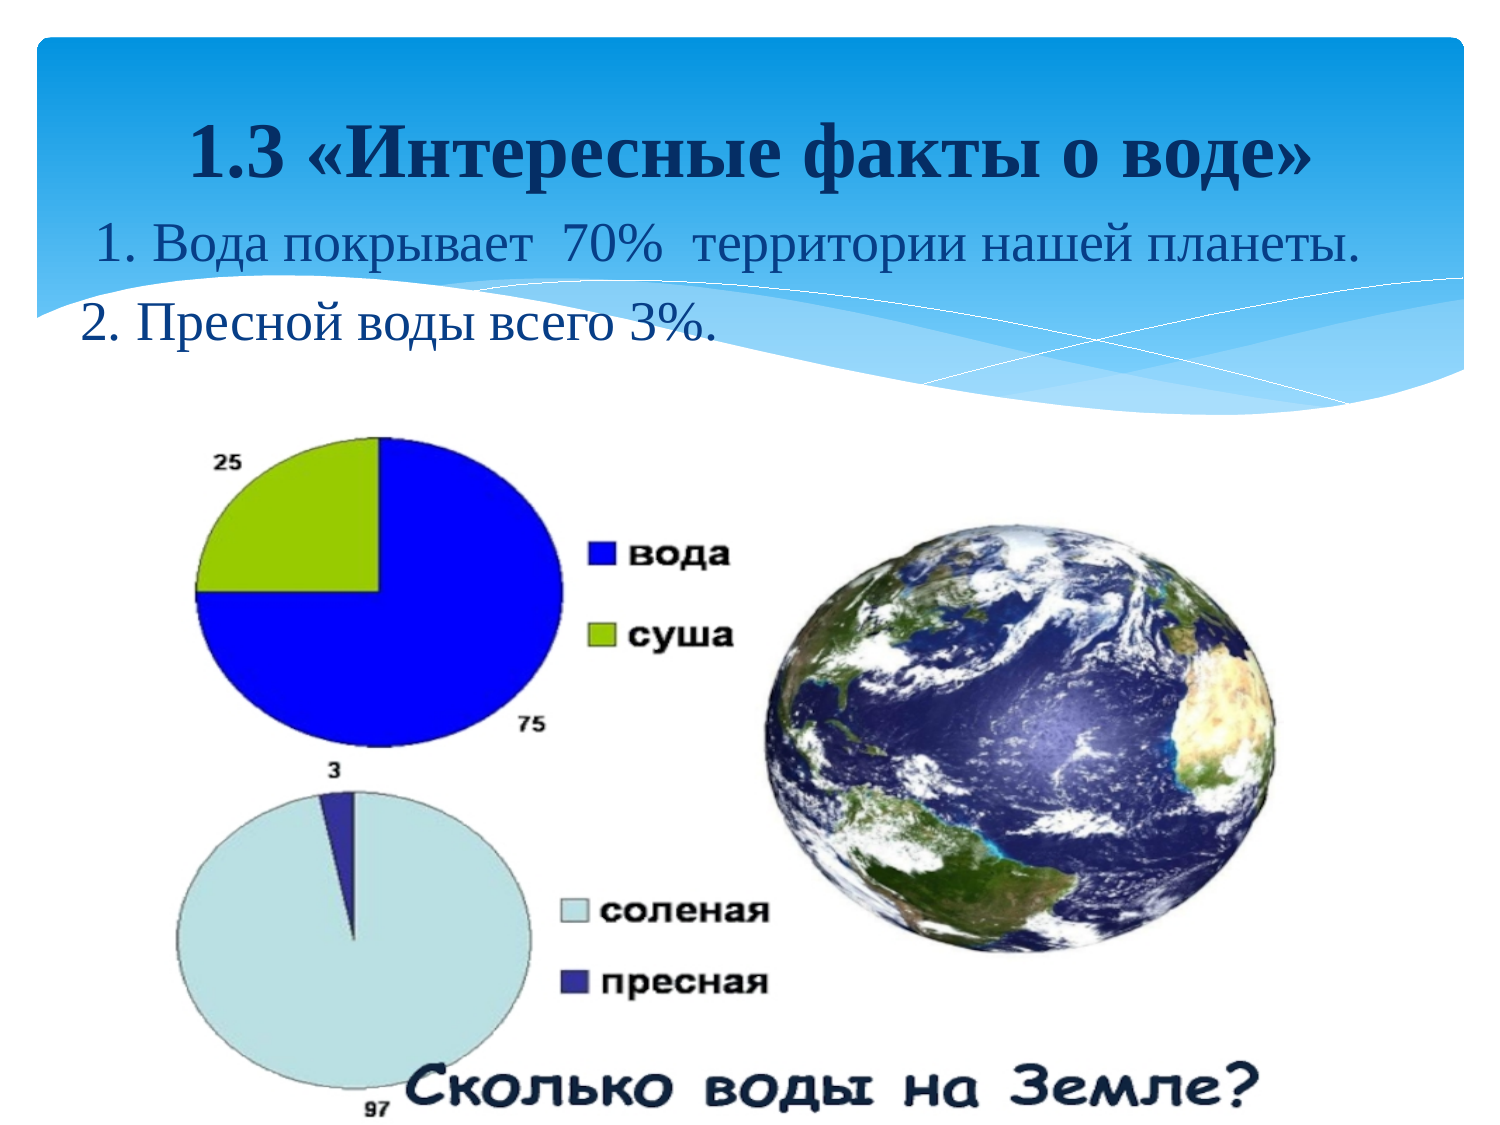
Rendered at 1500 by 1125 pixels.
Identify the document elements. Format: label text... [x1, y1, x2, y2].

list 1. Вода покрывает 70% территории нашей планеты. 2. Пресной воды всего 3%. [64, 196, 1436, 417]
title 1.3 «Интересные факты о воде» [76, 90, 1427, 296]
picture [159, 416, 1284, 1125]
